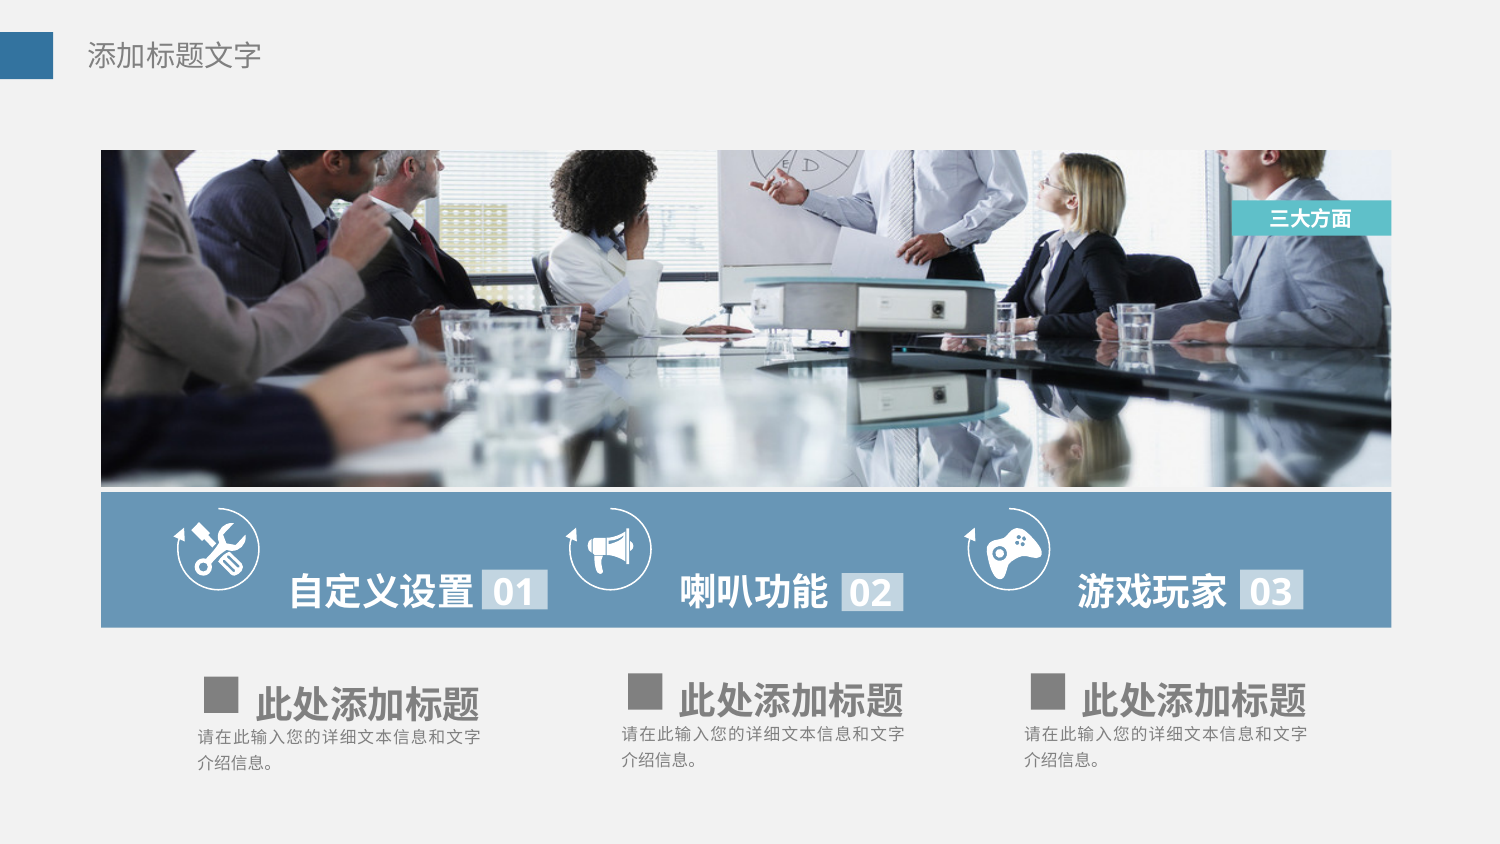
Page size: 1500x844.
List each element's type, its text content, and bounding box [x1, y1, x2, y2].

text_box 请在此输入您的详细文本信息和文字介绍信息。 [1012, 712, 1320, 776]
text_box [100, 149, 1392, 629]
text_box 请在此输入您的详细文本信息和文字介绍信息。 [186, 715, 493, 779]
text_box 3 [1030, 673, 1066, 710]
text_box 此处添加标题 [243, 675, 492, 715]
text_box 1 [204, 676, 239, 713]
text_box 2 [628, 673, 663, 710]
text_box 此处添加标题 [667, 671, 916, 712]
text_box 请在此输入您的详细文本信息和文字介绍信息。 [610, 712, 917, 776]
text_box 此处添加标题 [1070, 671, 1319, 712]
